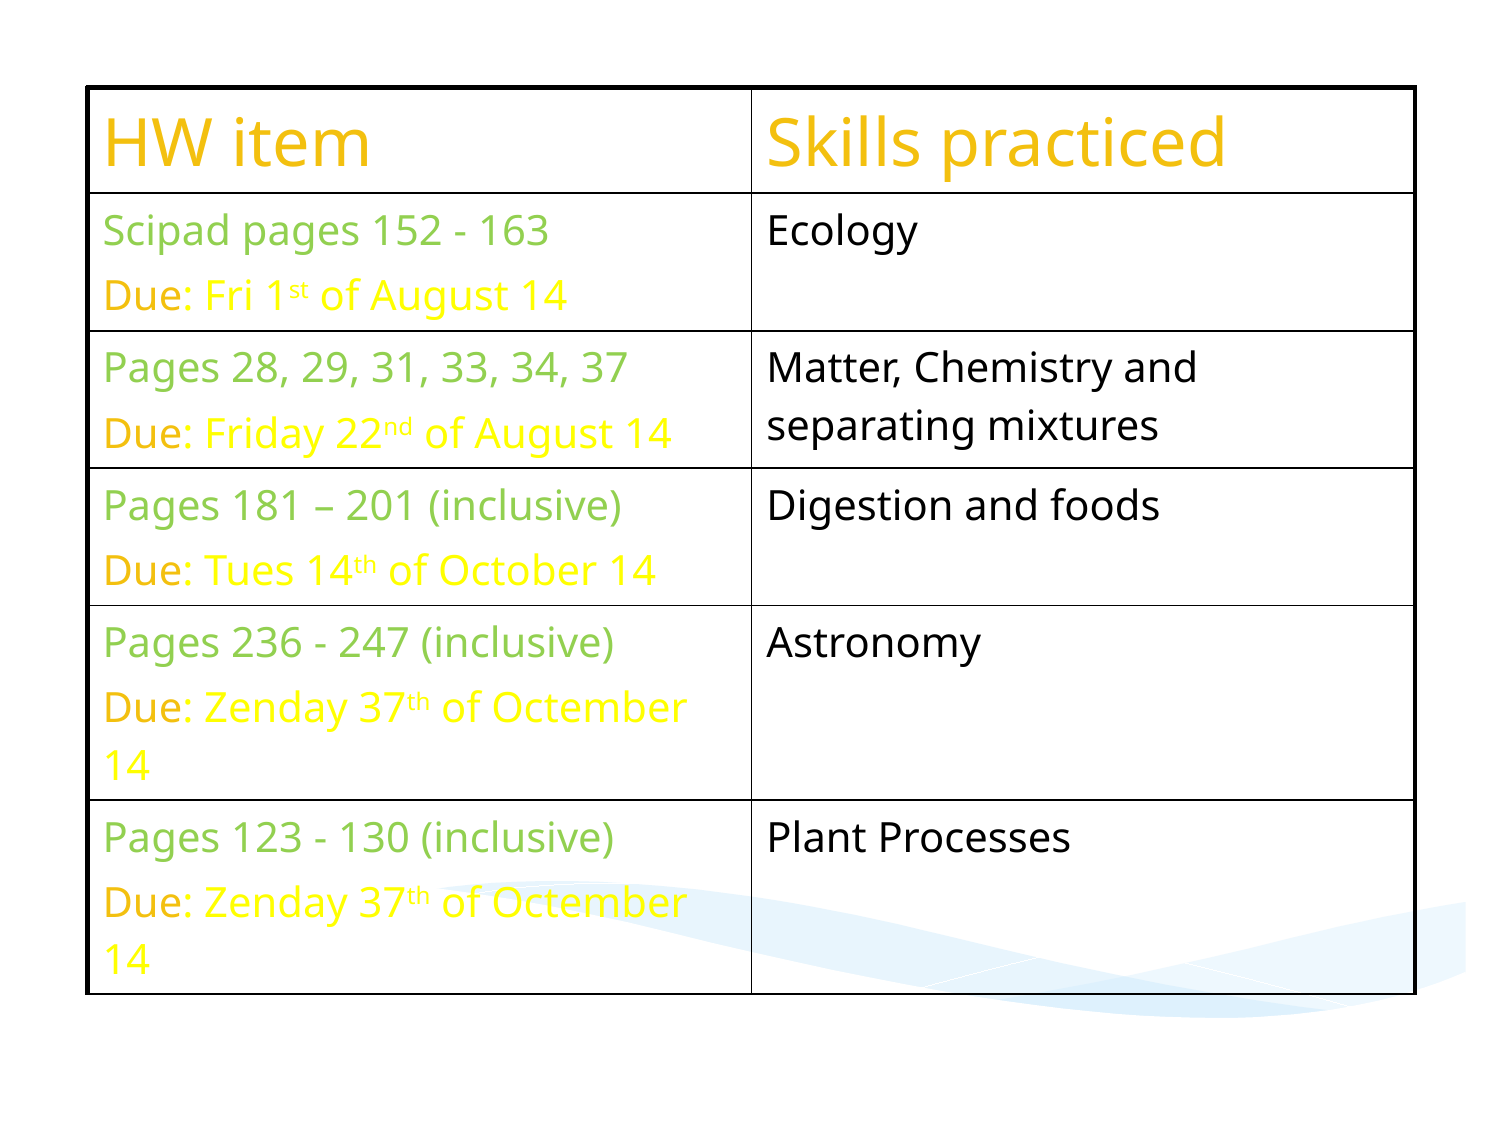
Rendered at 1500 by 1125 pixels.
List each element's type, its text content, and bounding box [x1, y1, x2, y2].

table_cell Pages 236 - 247 (inclusive) Due: Zenday 37th of Octember 14 [90, 606, 751, 799]
table_cell Pages 181 – 201 (inclusive) Due: Tues 14th of October 14 [90, 469, 751, 605]
table_cell Scipad pages 152 - 163 Due: Fri 1st of August 14 [90, 194, 751, 330]
table_header HW item [90, 90, 751, 192]
table_cell Astronomy [752, 606, 1413, 799]
table_cell Matter, Chemistry and separating mixtures [752, 332, 1413, 467]
table_cell Pages 123 - 130 (inclusive) Due: Zenday 37th of Octember 14 [90, 801, 751, 993]
table_cell Pages 28, 29, 31, 33, 34, 37 Due: Friday 22nd of August 14 [90, 332, 751, 467]
table_header Skills practiced [752, 90, 1413, 192]
table_cell Digestion and foods [752, 469, 1413, 605]
table_cell Ecology [752, 194, 1413, 330]
table_cell Plant Processes [752, 801, 1413, 993]
